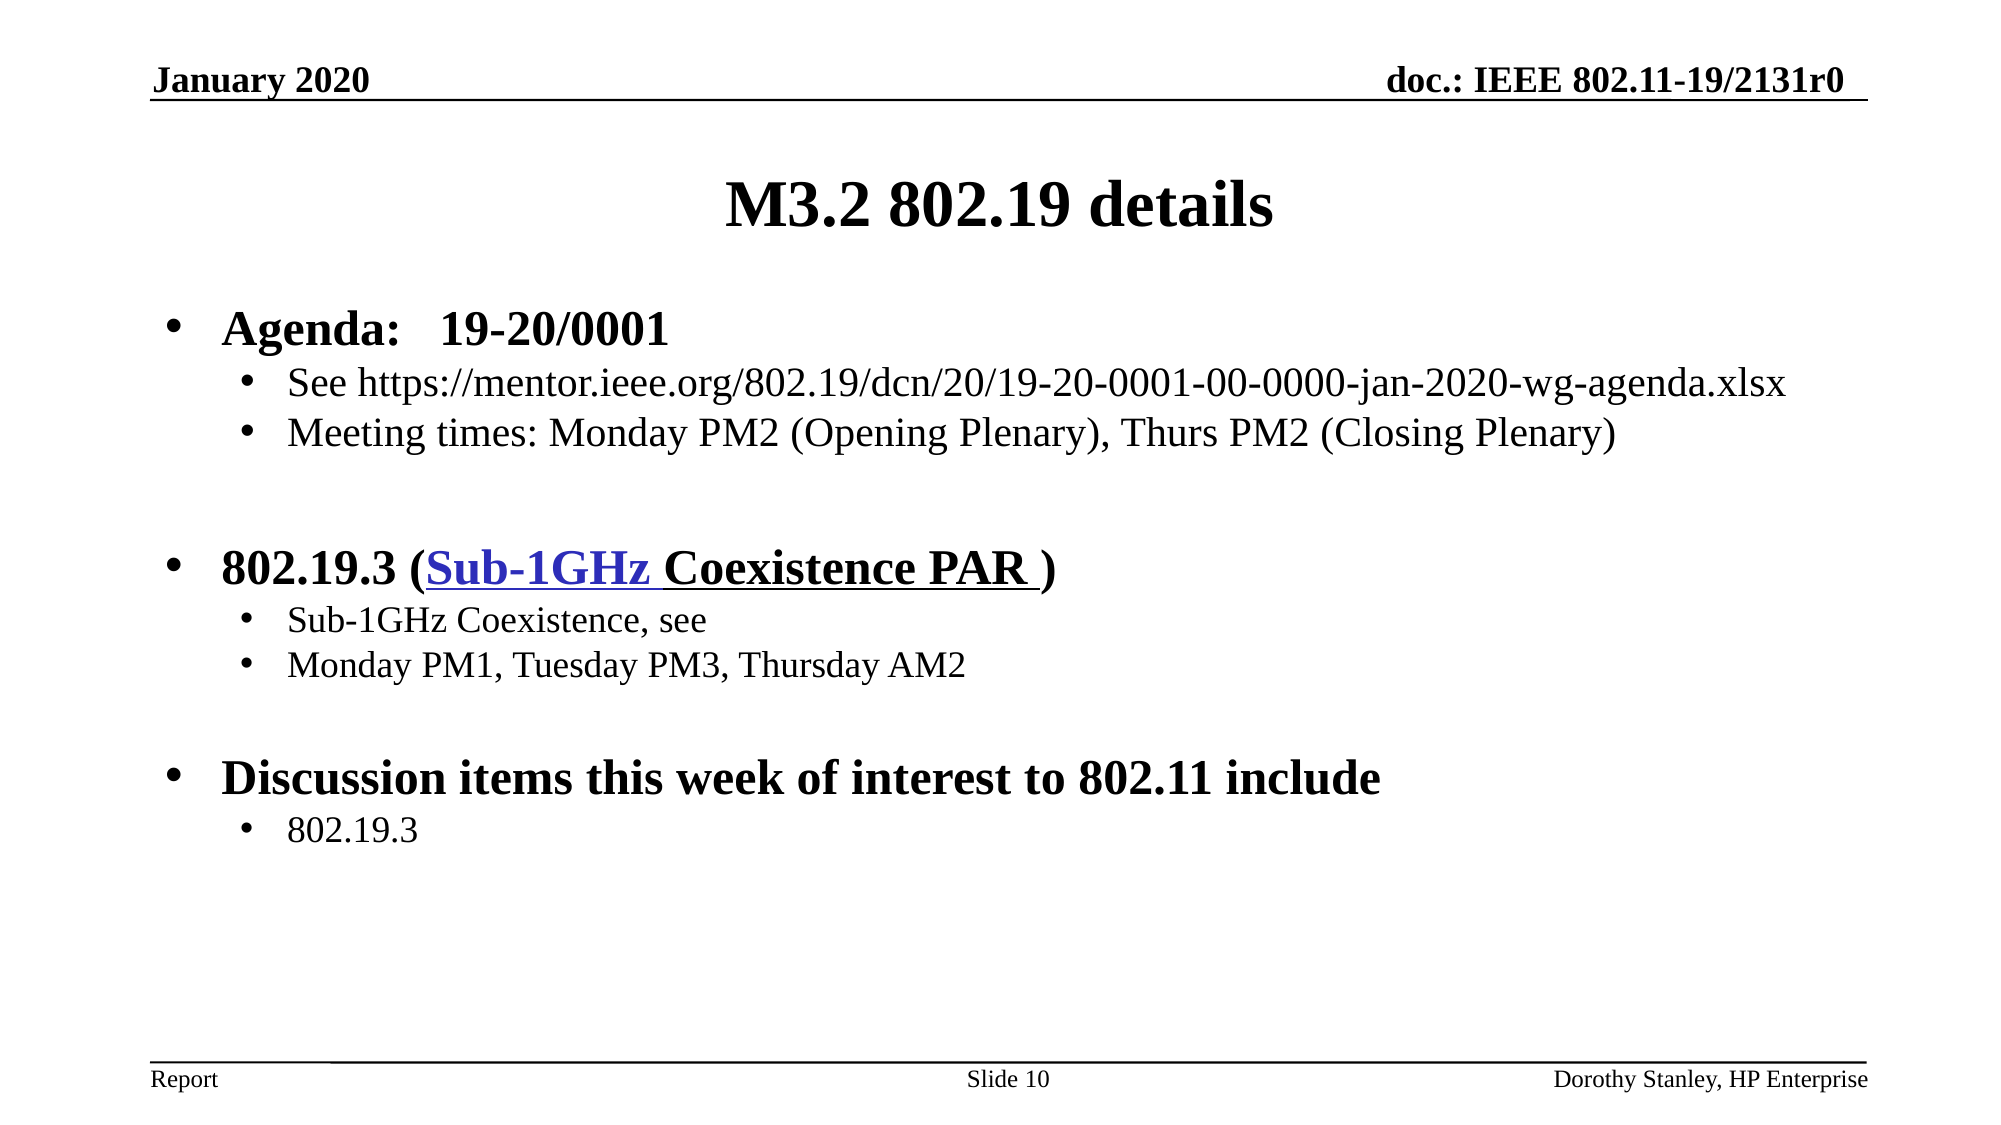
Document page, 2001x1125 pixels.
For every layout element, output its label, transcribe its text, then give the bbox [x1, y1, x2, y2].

slide_number Slide 10 [964, 1061, 1053, 1093]
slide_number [152, 54, 406, 101]
title M3.2 802.19 details [150, 112, 1850, 287]
footer Dorothy Stanley, HP Enterprise [1512, 1061, 1869, 1093]
list Agenda: 19-20/0001 See https://mentor.ieee.org/802.19/dcn/20/19-20-0001-00-0000-jan-2020-wg-agenda.xlsx Meeting times: Monday PM2 (Opening Plenary), Thurs PM2 (Closing Plenary) 802.19.3 (Sub-1GHz Coexistence PAR ) Sub-1GHz Coexistence, see Monday PM1, Tuesday PM3, Thursday AM2 Discussion items this week of interest to 802.11 include 802.19.3 [150, 287, 1850, 1025]
